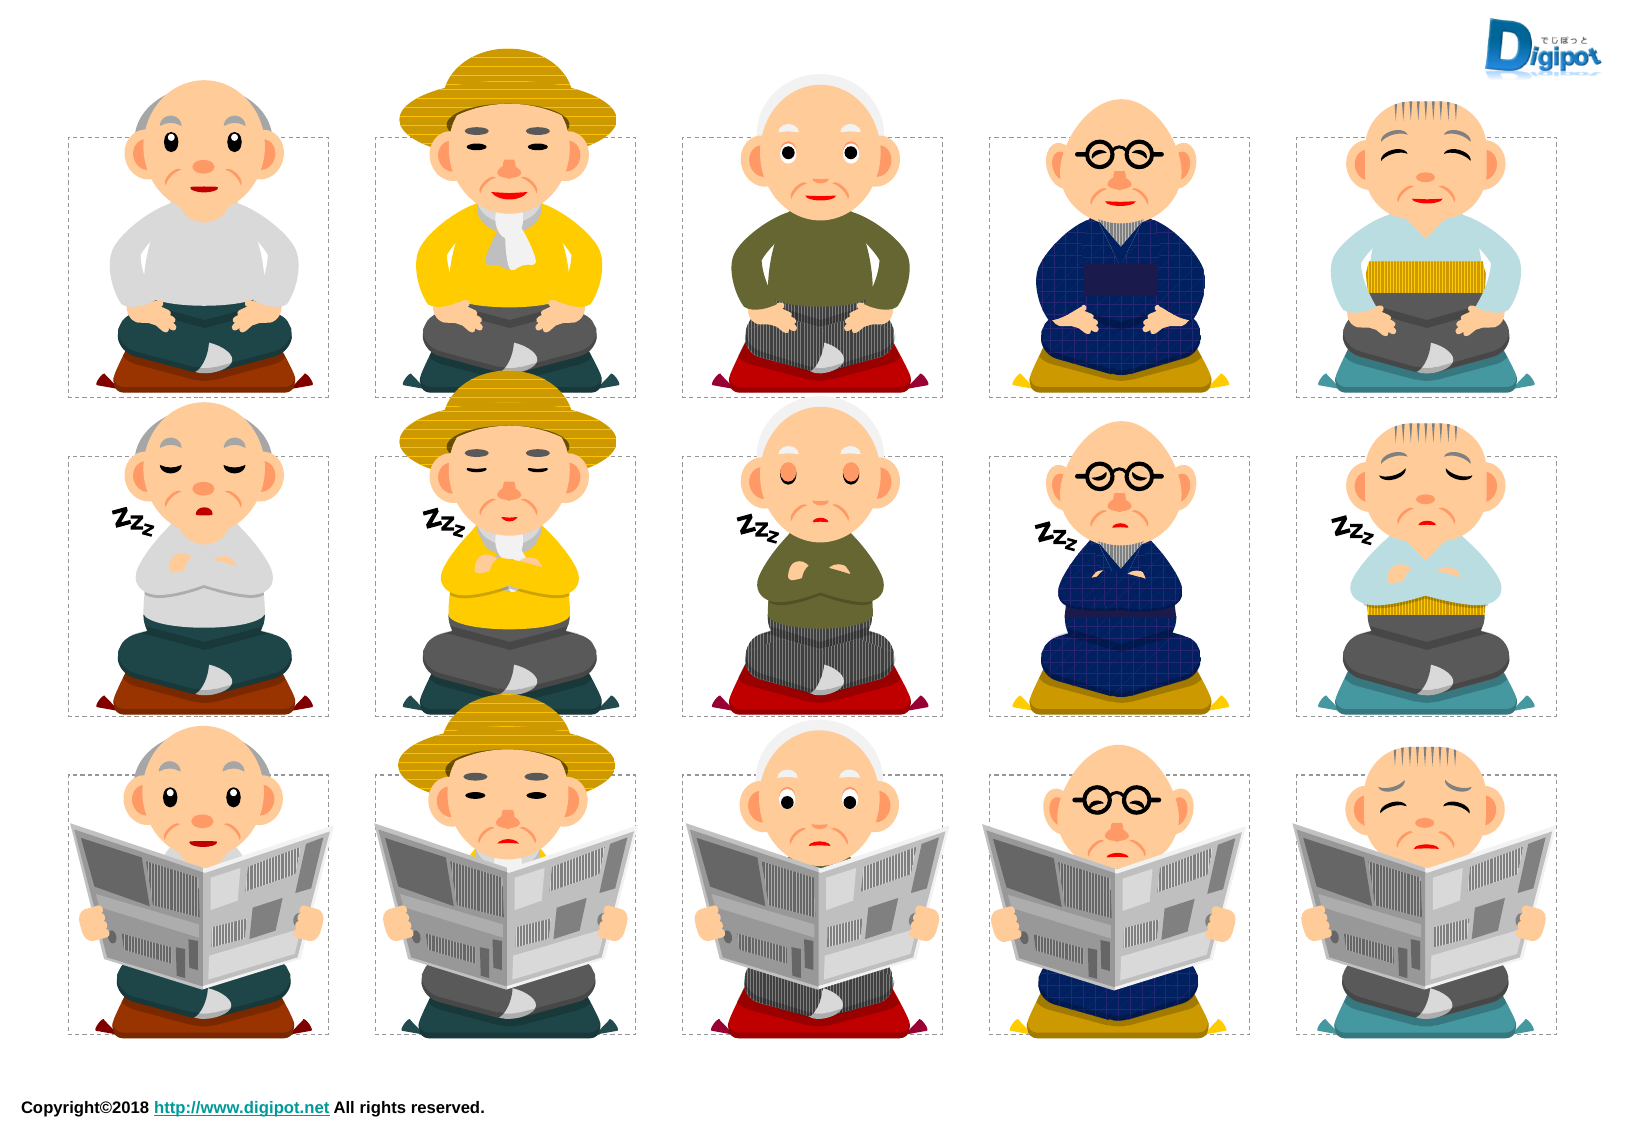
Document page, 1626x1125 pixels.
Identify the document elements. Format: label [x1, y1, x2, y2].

text_box [685, 719, 950, 1039]
text_box [981, 744, 1247, 1039]
text_box [1317, 423, 1535, 715]
text_box [373, 693, 639, 1039]
text_box [399, 48, 620, 369]
text_box [1012, 420, 1230, 715]
text_box [1292, 746, 1557, 1039]
text_box [711, 73, 929, 393]
text_box [1317, 101, 1535, 393]
text_box [711, 395, 929, 715]
text_box [1012, 98, 1230, 393]
text_box [69, 725, 335, 1039]
text_box [399, 370, 620, 692]
picture [1485, 18, 1602, 82]
text_box [96, 401, 314, 715]
text_box [96, 79, 314, 393]
